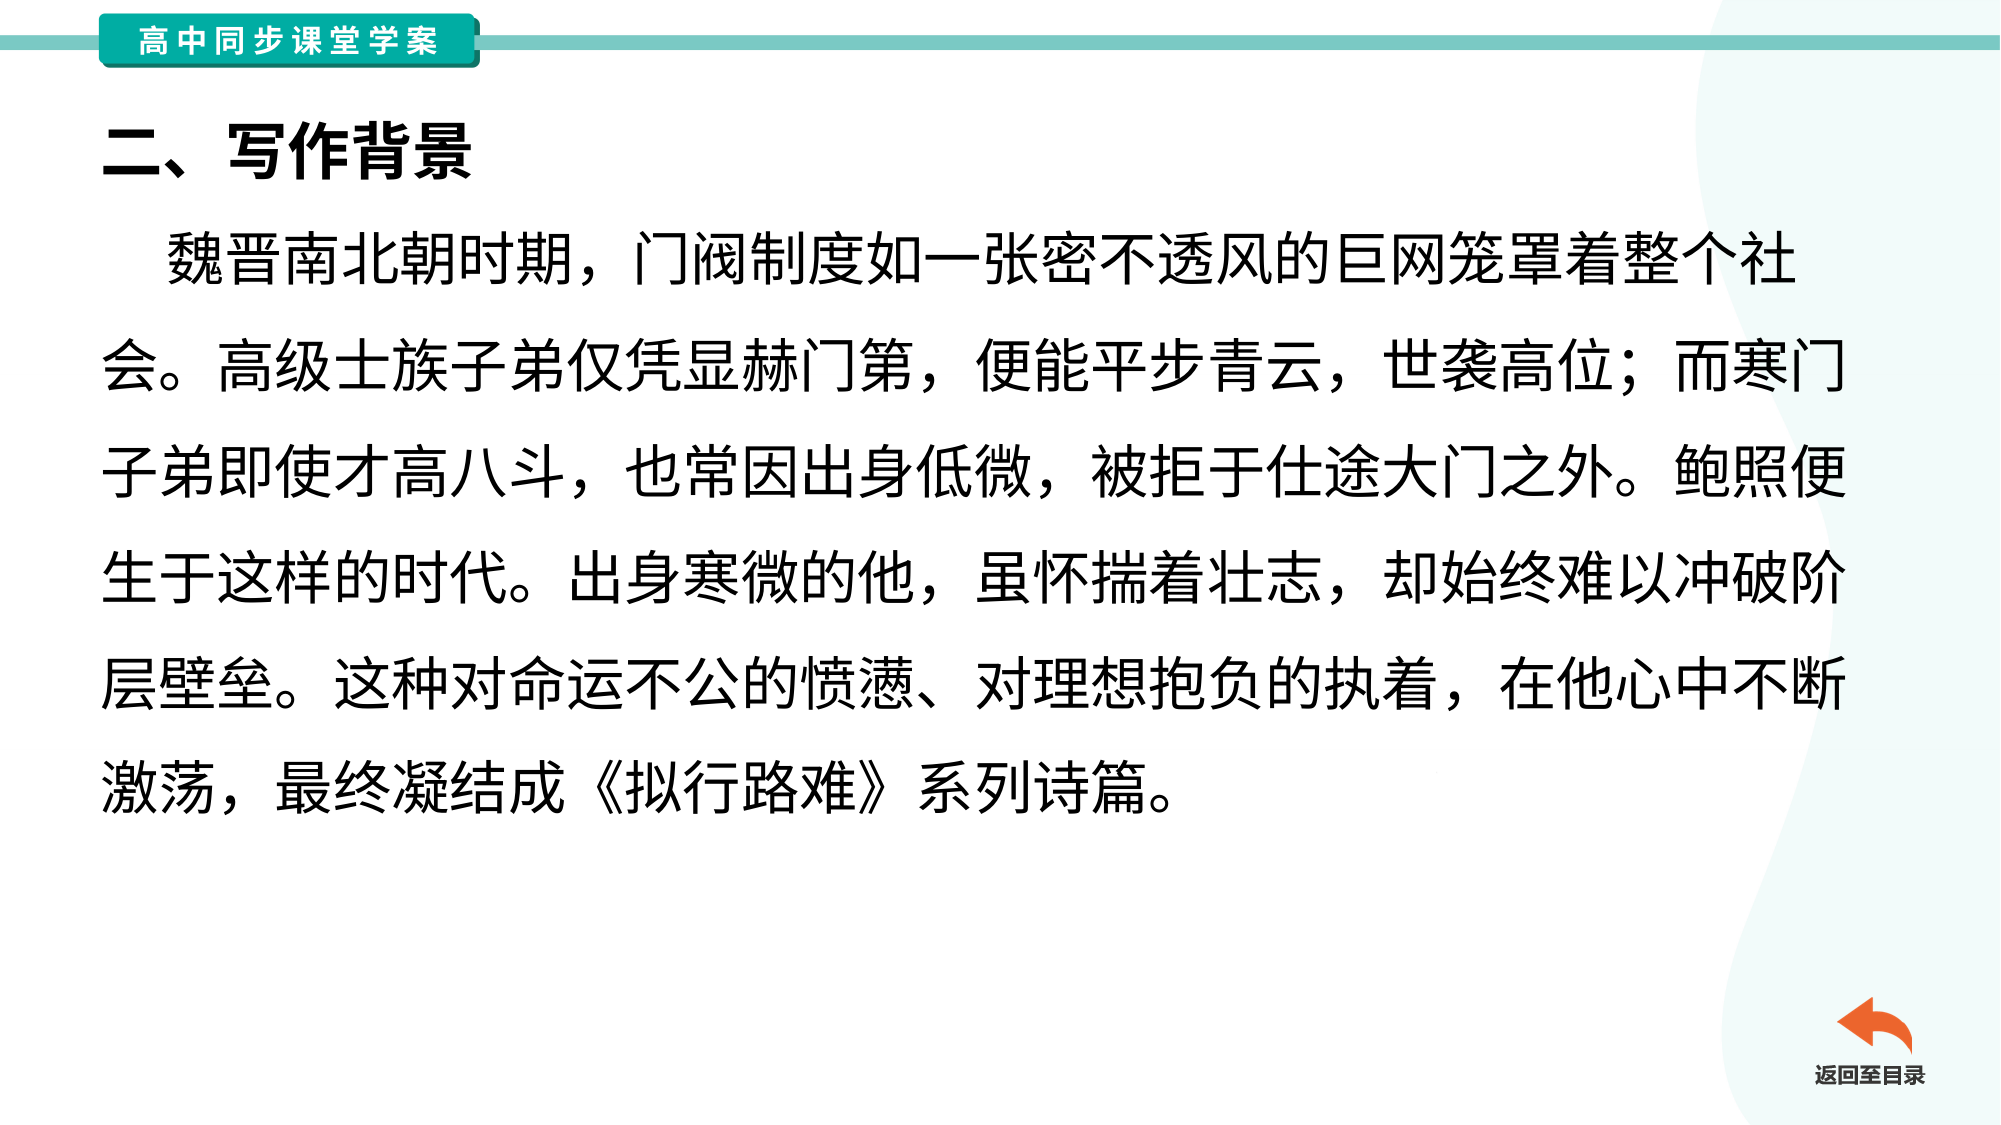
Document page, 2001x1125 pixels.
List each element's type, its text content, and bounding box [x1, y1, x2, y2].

picture [0, 0, 2000, 1125]
text_box 魏晋南北朝时期，门阀制度如一张密不透风的巨网笼罩着整个社 会。高级士族子弟仅凭显赫门第，便能平步青云，世袭高位；而寒门 子弟即使才高八斗，也常因出身低微，被拒于仕途大门之外。鲍照便 生于这样的时代。出身寒微的他，虽怀揣着壮志，却始终难以冲破阶 层壁垒。这种对命运不公的愤懑、对理想抱负的执着，在他心中不断 激荡，最终凝结成《拟行路难》系列诗篇。 [100, 186, 1899, 811]
text_box 二、写作背景 [100, 76, 1899, 186]
